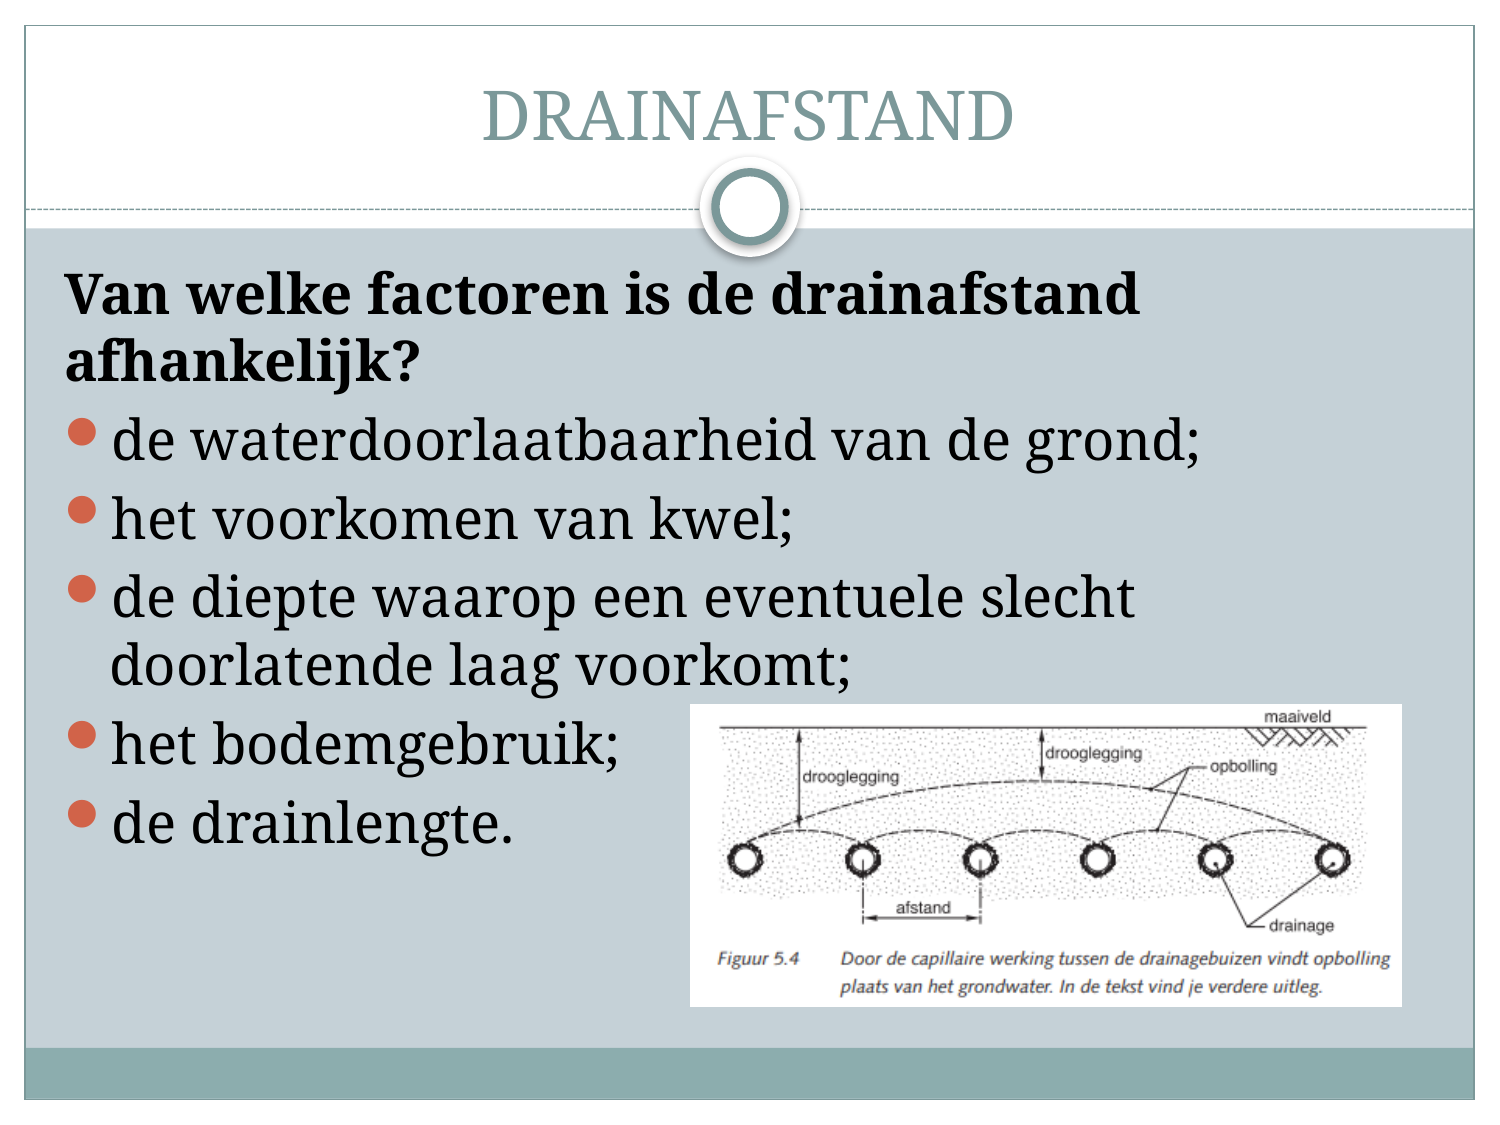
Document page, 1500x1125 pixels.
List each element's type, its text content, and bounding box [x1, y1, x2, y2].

list Van welke factoren is de drainafstand afhankelijk? de waterdoorlaatbaarheid van de grond; het voorkomen van kwel; de diepte waarop een eventuele slecht doorlatende laag voorkomt; het bodemgebruik; de drainlengte. [49, 250, 1445, 1001]
title DRAINAFSTAND [49, 37, 1450, 162]
picture [690, 703, 1403, 1008]
